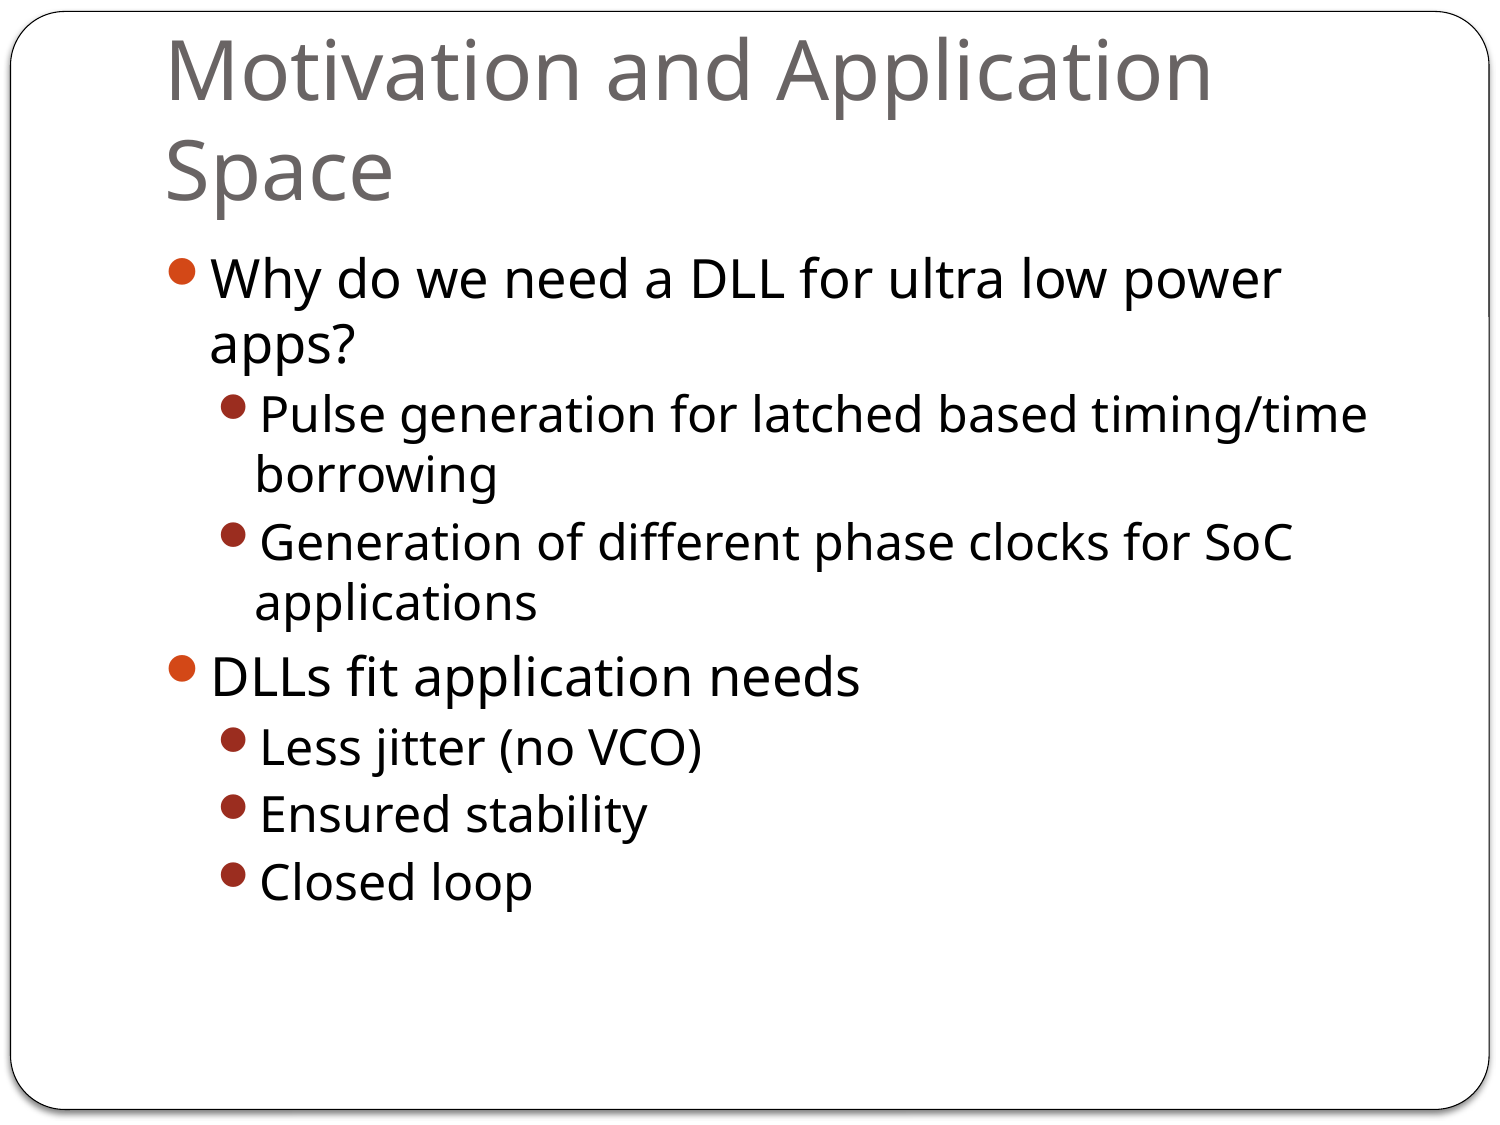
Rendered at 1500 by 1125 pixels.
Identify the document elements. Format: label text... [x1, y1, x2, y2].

list Why do we need a DLL for ultra low power apps? Pulse generation for latched based timing/time borrowing Generation of different phase clocks for SoC applications DLLs fit application needs Less jitter (no VCO) Ensured stability Closed loop [150, 237, 1425, 988]
title Motivation and Application Space [150, 45, 1425, 233]
